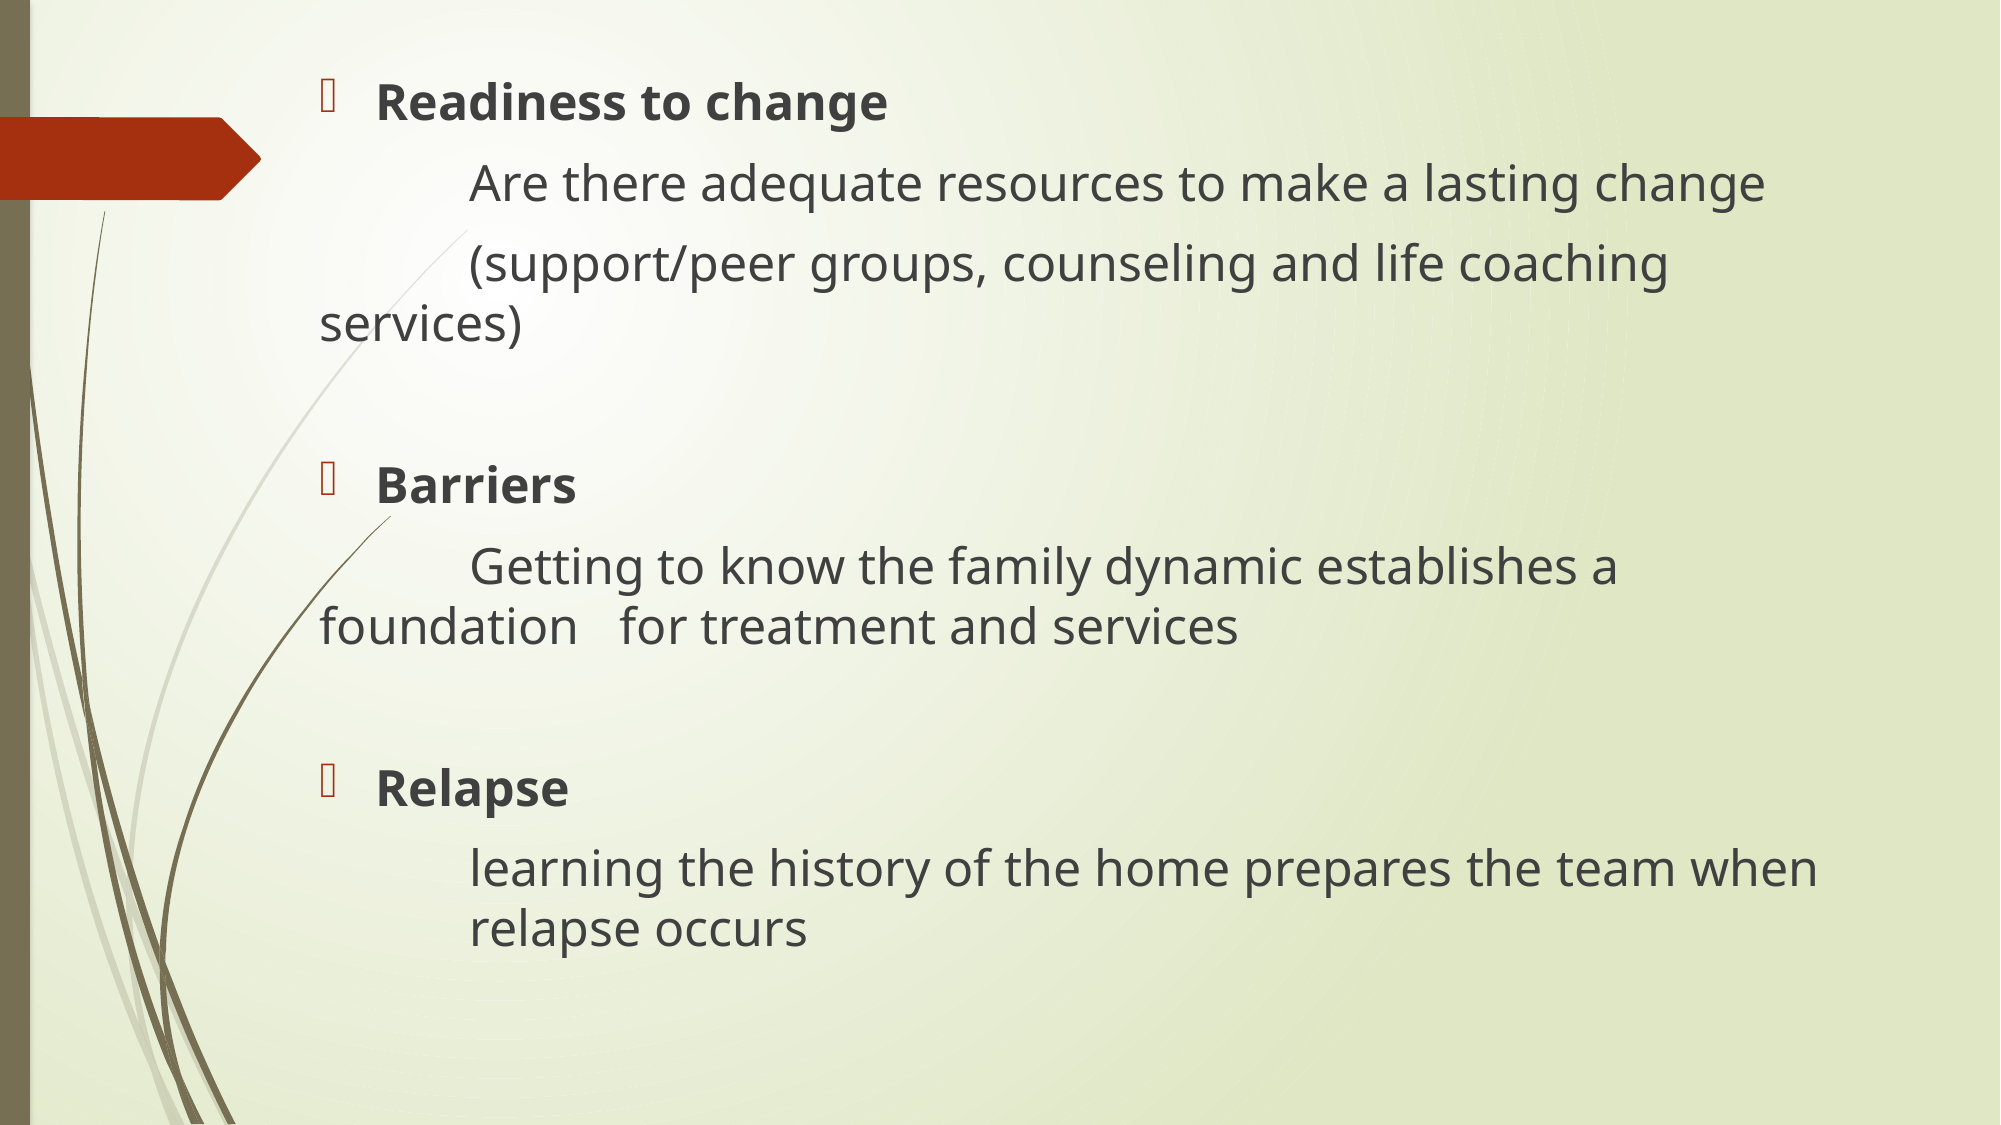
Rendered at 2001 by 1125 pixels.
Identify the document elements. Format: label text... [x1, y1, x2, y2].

list Readiness to change Are there adequate resources to make a lasting change (support/peer groups, counseling and life coaching services) Barriers Getting to know the family dynamic establishes a foundation for treatment and services Relapse learning the history of the home prepares the team when relapse occurs [304, 62, 1888, 1068]
